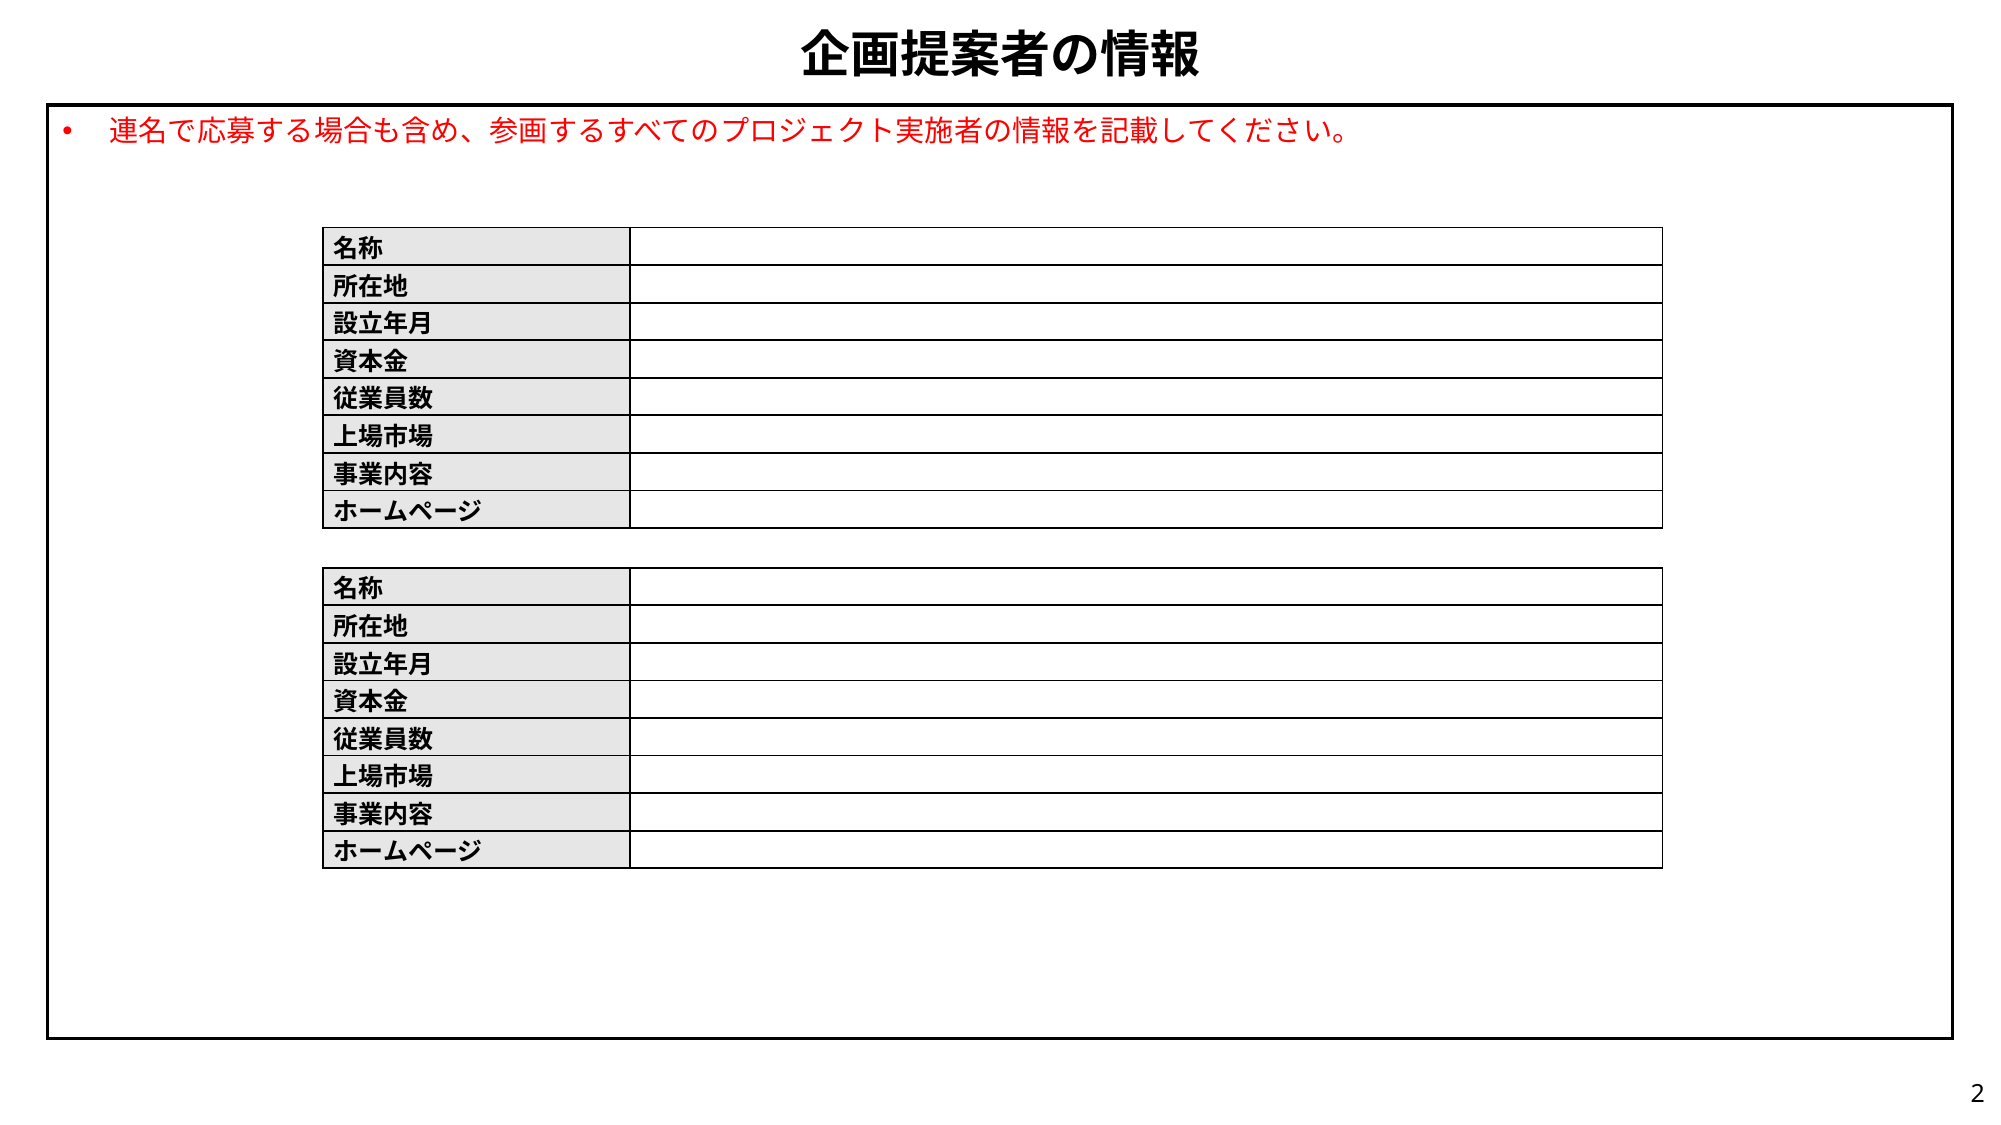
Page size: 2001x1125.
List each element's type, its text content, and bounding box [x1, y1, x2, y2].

table_cell 従業員数 [324, 379, 629, 414]
table_cell [631, 832, 1662, 867]
table_cell 事業内容 [324, 794, 629, 830]
table_cell 設立年月 [324, 304, 629, 339]
table_cell 資本金 [324, 341, 629, 377]
table_cell [631, 644, 1662, 680]
table_cell 事業内容 [324, 454, 629, 490]
table_cell 資本金 [324, 681, 629, 717]
table_header 名称 [324, 569, 629, 604]
table_cell [631, 304, 1662, 339]
table_cell [631, 416, 1662, 452]
table_header [631, 228, 1662, 264]
table_cell [631, 756, 1662, 792]
table_cell 上場市場 [324, 416, 629, 452]
table_cell ホームページ [324, 832, 629, 867]
table_cell 従業員数 [324, 719, 629, 755]
table_cell [631, 341, 1662, 377]
table_cell [631, 379, 1662, 414]
table_cell [631, 491, 1662, 527]
table_header 名称 [324, 228, 629, 264]
table_cell [631, 606, 1662, 642]
table_cell [631, 266, 1662, 302]
table_header [631, 569, 1662, 604]
table_cell [631, 681, 1662, 717]
table_cell ホームページ [324, 491, 629, 527]
text_box 連名で応募する場合も含め、参画するすべてのプロジェクト実施者の情報を記載してください。 [47, 104, 1953, 1039]
table_cell [631, 454, 1662, 490]
table_cell 所在地 [324, 606, 629, 642]
table_cell 所在地 [324, 266, 629, 302]
table_cell [631, 794, 1662, 830]
table_cell 上場市場 [324, 756, 629, 792]
text_box 1 [1634, 1065, 2000, 1125]
table_cell 設立年月 [324, 644, 629, 680]
title 企画提案者の情報 [187, 9, 1813, 102]
table_cell [631, 719, 1662, 755]
